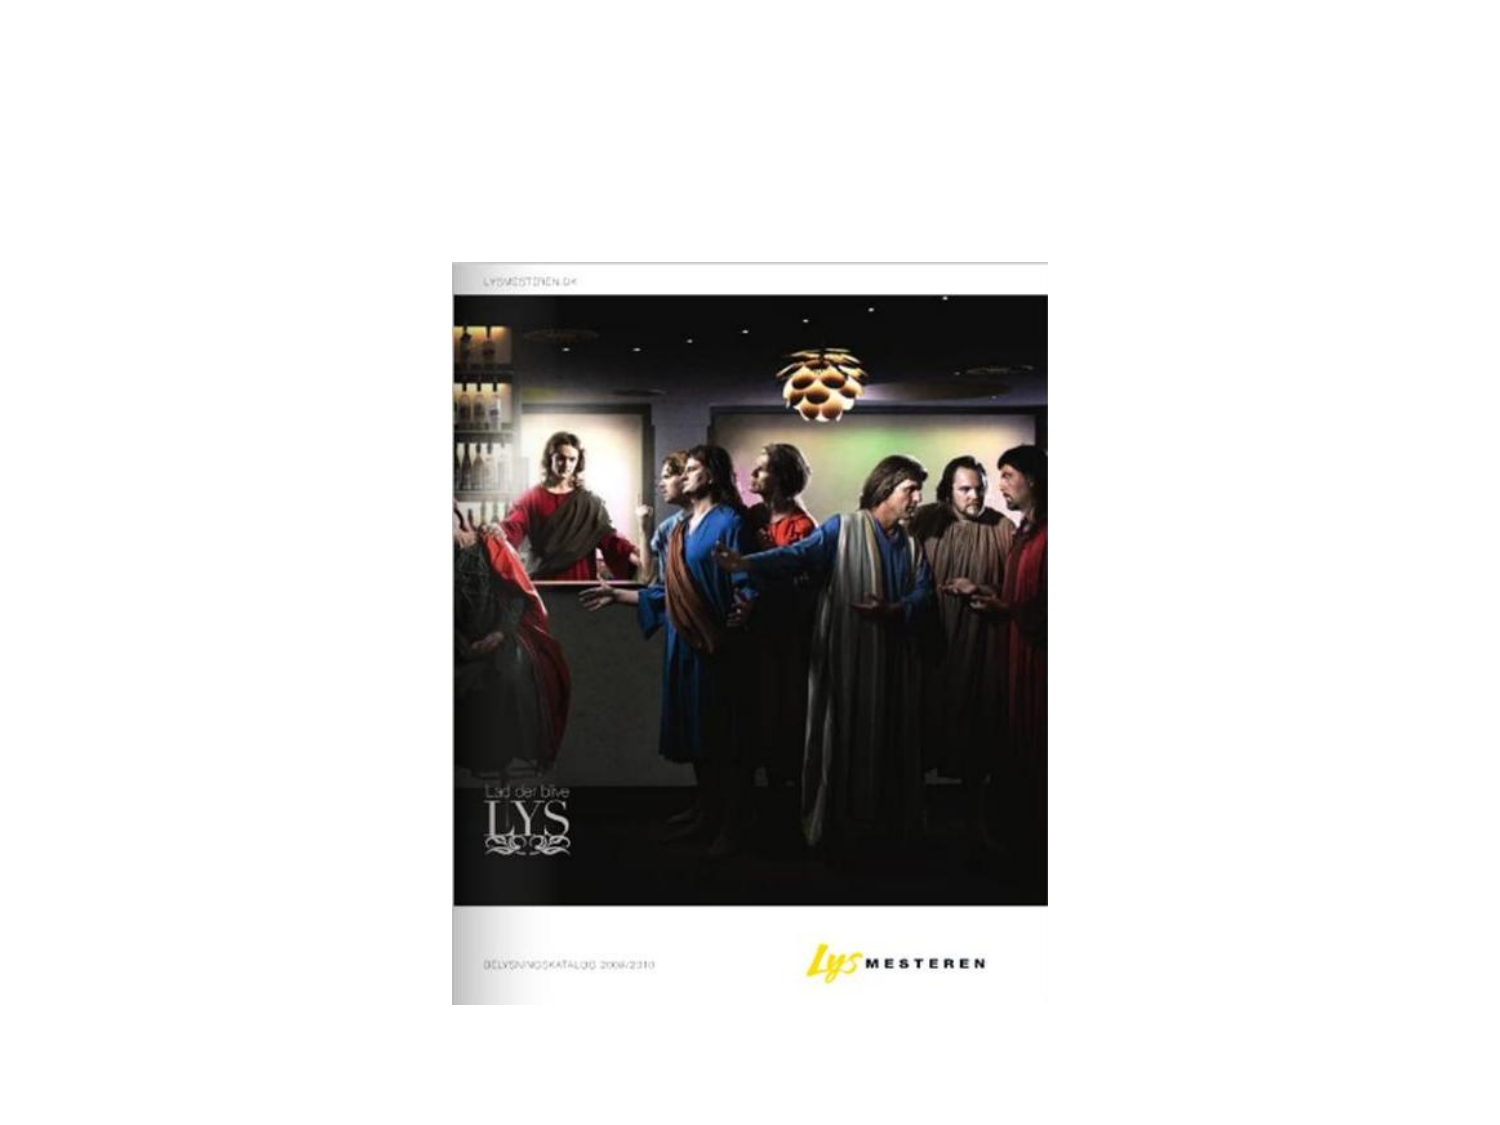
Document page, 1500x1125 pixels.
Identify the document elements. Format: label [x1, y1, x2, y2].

list [74, 262, 1426, 1006]
